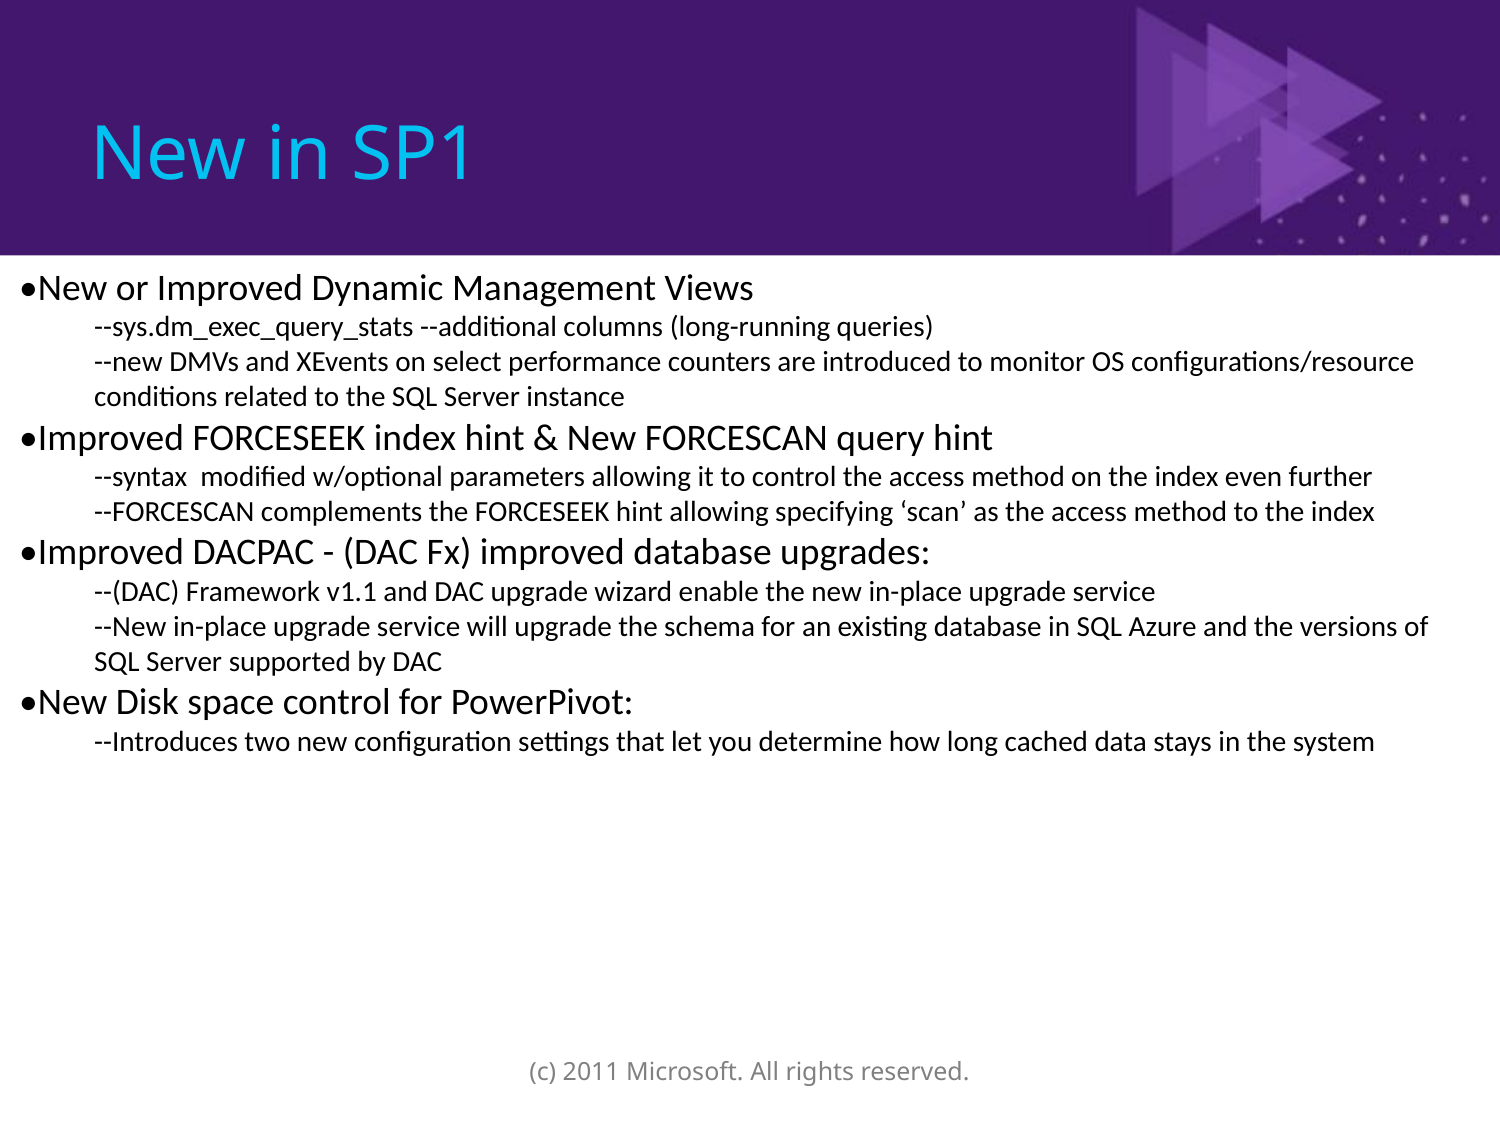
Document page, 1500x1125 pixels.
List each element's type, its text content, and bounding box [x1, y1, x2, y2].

text_box •New or Improved Dynamic Management Views --sys.dm_exec_query_stats --additional columns (long-running queries) --new DMVs and XEvents on select performance counters are introduced to monitor OS configurations/resource conditions related to the SQL Server instance •Improved FORCESEEK index hint & New FORCESCAN query hint --syntax modified w/optional parameters allowing it to control the access method on the index even further --FORCESCAN complements the FORCESEEK hint allowing specifying ‘scan’ as the access method to the index •Improved DACPAC - (DAC Fx) improved database upgrades: --(DAC) Framework v1.1 and DAC upgrade wizard enable the new in-place upgrade service --New in-place upgrade service will upgrade the schema for an existing database in SQL Azure and the versions of SQL Server supported by DAC •New Disk space control for PowerPivot: --Introduces two new configuration settings that let you determine how long cached data stays in the system [4, 255, 1481, 765]
picture [0, 0, 1500, 255]
title New in SP1 [75, 56, 1425, 244]
footer (c) 2011 Microsoft. All rights reserved. [512, 1042, 988, 1103]
